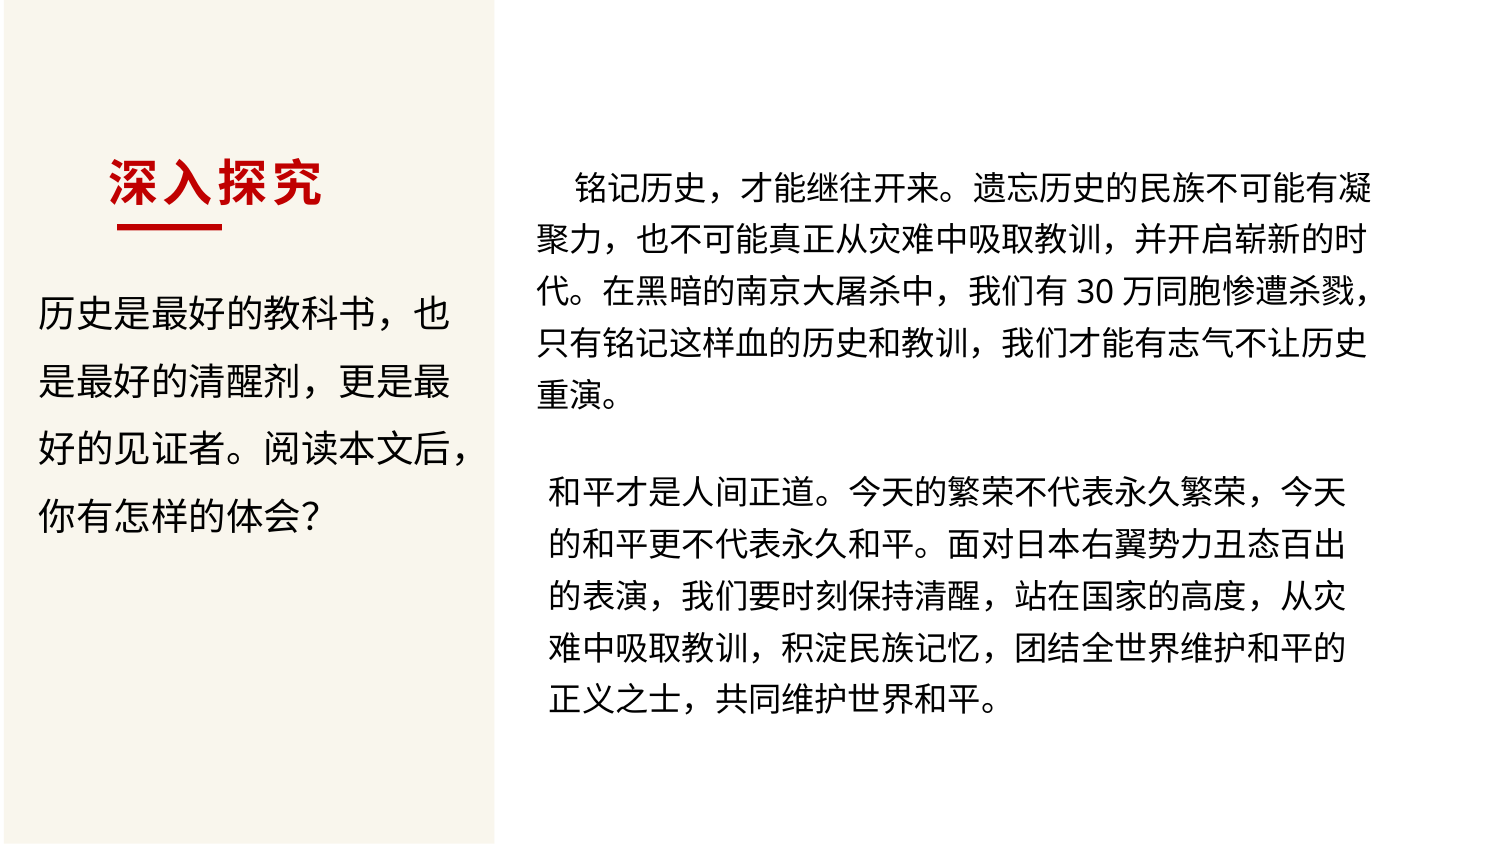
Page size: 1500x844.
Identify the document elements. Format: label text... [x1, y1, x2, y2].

text_box 深入探究 [96, 149, 425, 212]
text_box 历史是最好的教科书，也是最好的清醒剂，更是最好的见证者。阅读本文后，你有怎样的体会？ [27, 262, 471, 544]
text_box 和平才是人间正道。今天的繁荣不代表永久繁荣，今天的和平更不代表永久和平。面对日本右翼势力丑态百出的表演，我们要时刻保持清醒，站在国家的高度，从灾难中吸取教训，积淀民族记忆，团结全世界维护和平的正义之士，共同维护世界和平。 [537, 453, 1382, 725]
text_box [3, 0, 495, 844]
text_box 铭记历史，才能继往开来。遗忘历史的民族不可能有凝聚力，也不可能真正从灾难中吸取教训，并开启崭新的时代。在黑暗的南京大屠杀中，我们有30万同胞惨遭杀戮，只有铭记这样血的历史和教训，我们才能有志气不让历史重演。 [525, 149, 1394, 420]
